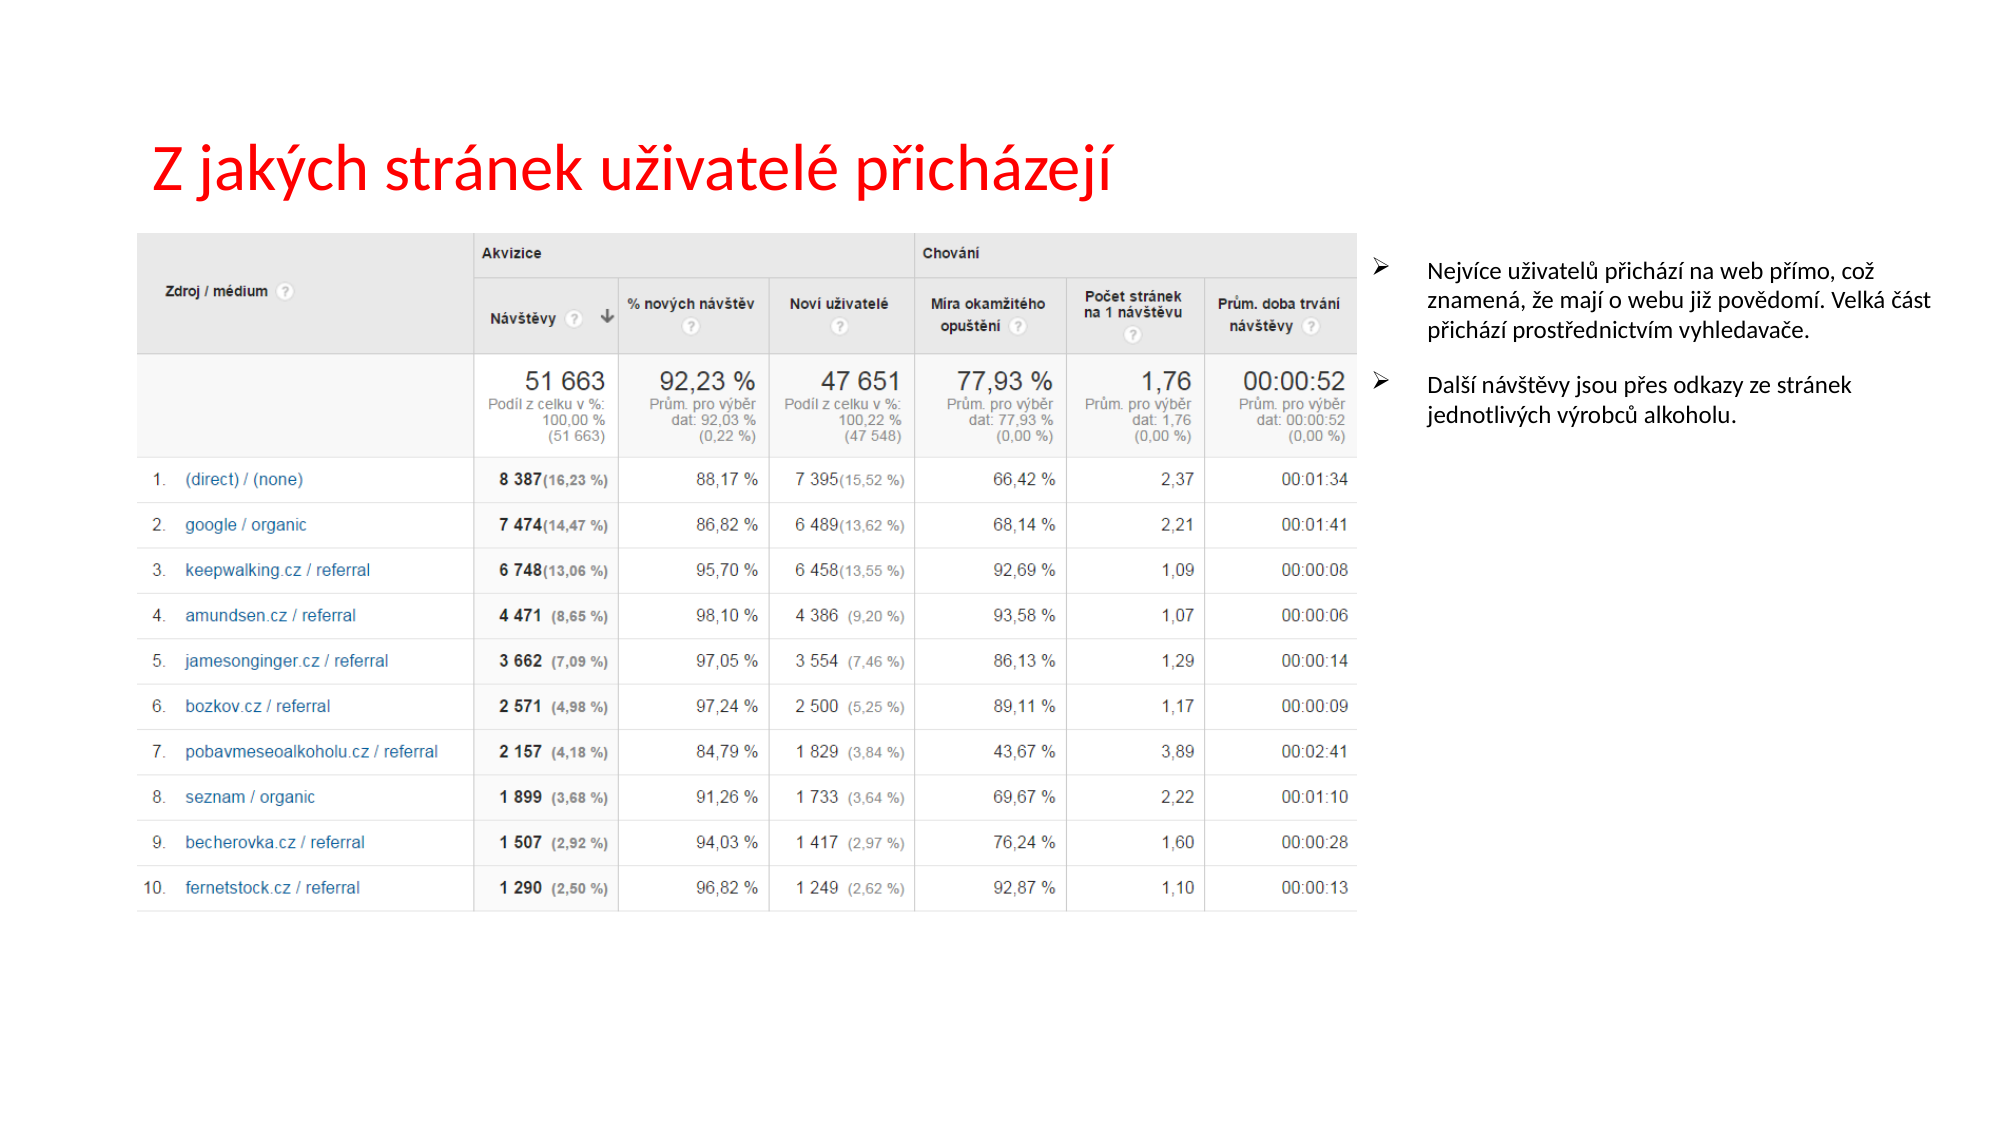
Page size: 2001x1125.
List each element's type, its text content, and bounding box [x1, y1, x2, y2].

picture [137, 233, 1357, 920]
text_box Nejvíce uživatelů přichází na web přímo, což znamená, že mají o webu již povědomí. Velká část přichází prostřednictvím vyhledavače. Další návštěvy jsou přes odkazy ze stránek jednotlivých výrobců alkoholu. [1357, 246, 1990, 437]
title Z jakých stránek uživatelé přicházejí [137, 59, 1941, 246]
